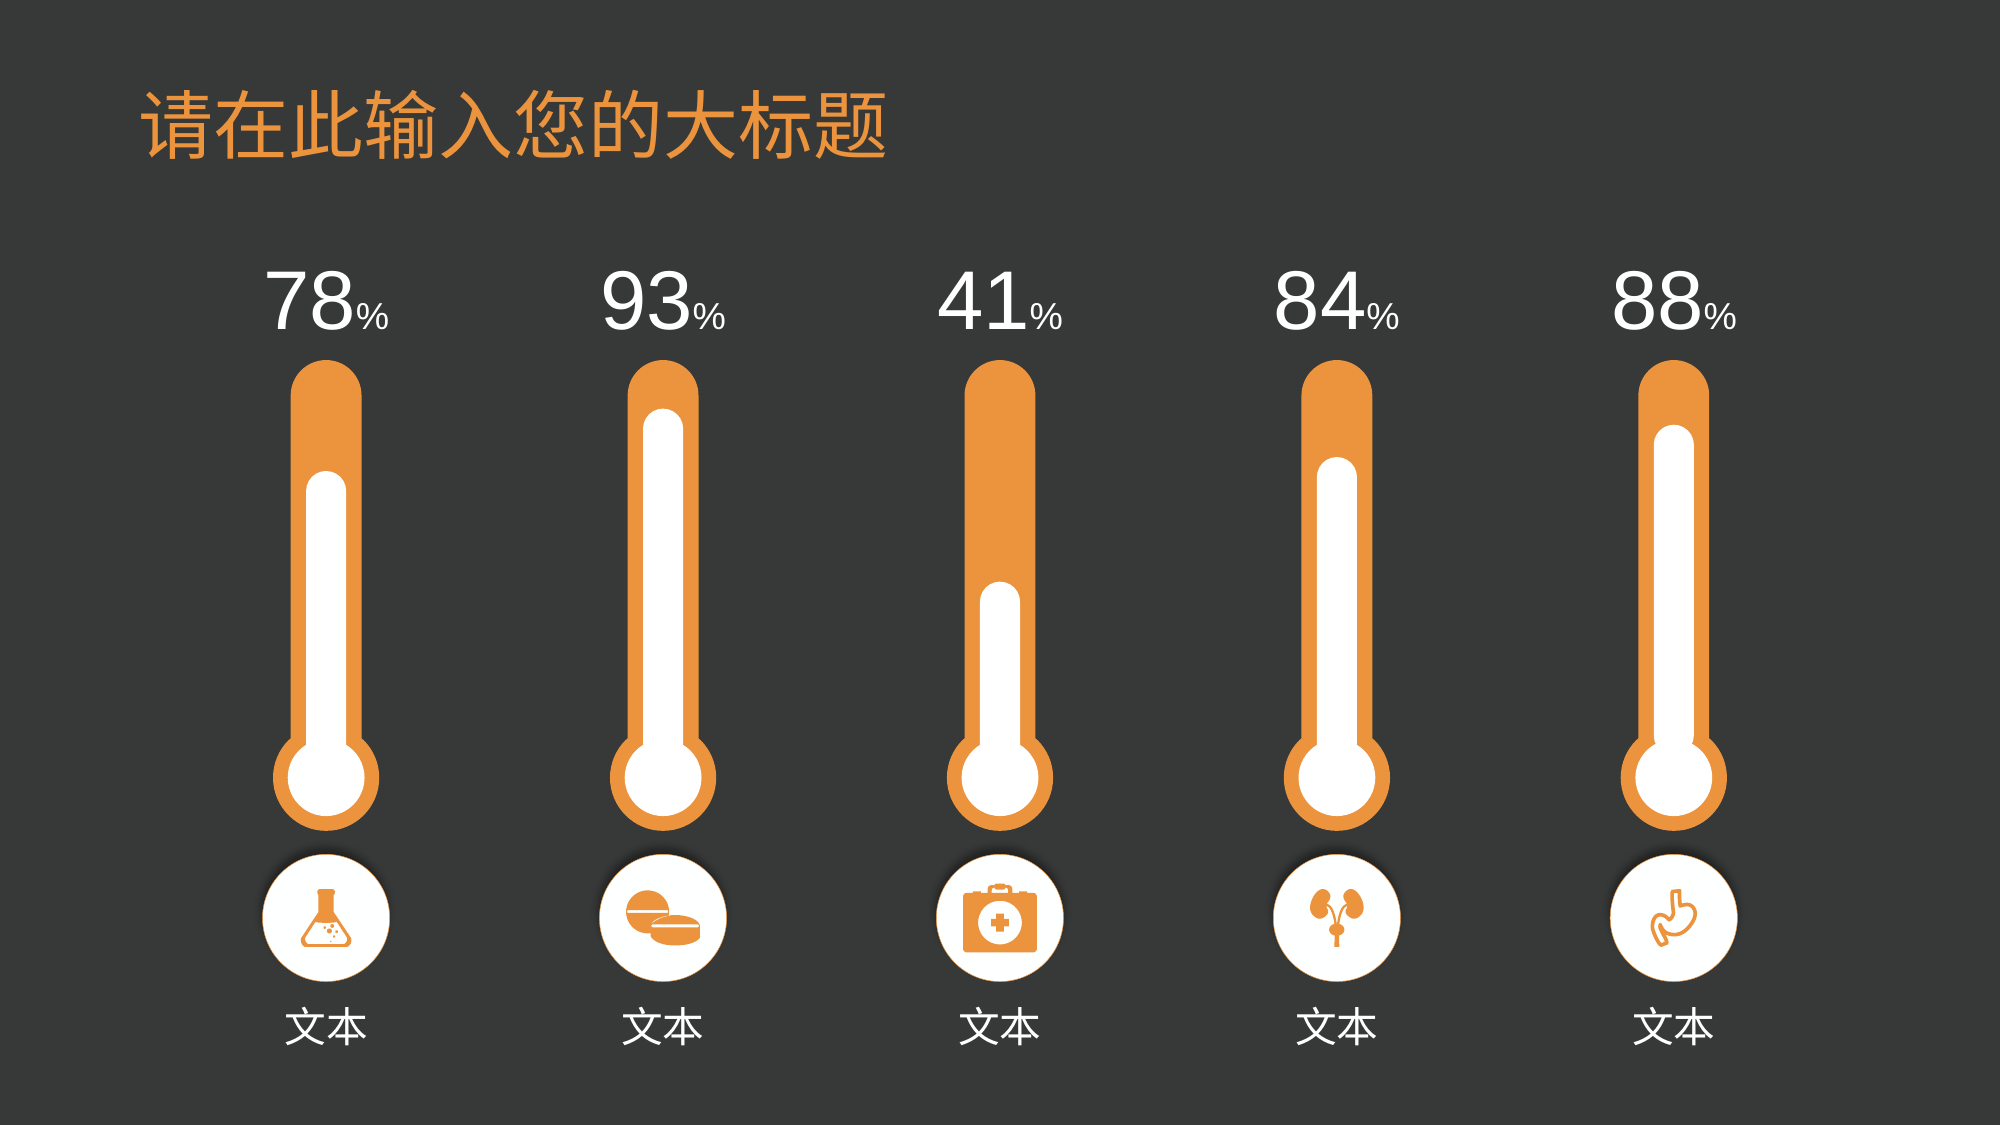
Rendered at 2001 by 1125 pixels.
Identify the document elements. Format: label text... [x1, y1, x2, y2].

text_box 84% [1210, 238, 1464, 354]
text_box [626, 890, 701, 946]
text_box 文本 [873, 993, 1127, 1058]
text_box 文本 [199, 993, 453, 1058]
text_box [1282, 359, 1392, 832]
text_box 41% [873, 238, 1127, 354]
text_box [1619, 359, 1728, 832]
text_box [261, 853, 391, 983]
text_box [1272, 853, 1402, 983]
title 请在此输入您的大标题 [123, 59, 1876, 200]
text_box [598, 853, 728, 983]
text_box [300, 889, 352, 947]
text_box [1652, 423, 1695, 757]
text_box [1609, 853, 1739, 983]
text_box [978, 580, 1022, 773]
text_box 78% [199, 238, 453, 354]
text_box [608, 359, 718, 832]
text_box [1634, 743, 1714, 818]
text_box [1310, 889, 1364, 947]
text_box 88% [1546, 238, 1801, 354]
text_box [963, 883, 1037, 953]
text_box [286, 744, 366, 818]
text_box [1650, 889, 1698, 947]
text_box [960, 744, 1040, 818]
text_box [935, 853, 1065, 983]
text_box [305, 469, 348, 772]
text_box 文本 [1210, 993, 1464, 1058]
text_box 文本 [1546, 993, 1801, 1058]
text_box [271, 359, 381, 832]
text_box [1297, 744, 1377, 818]
text_box [642, 407, 685, 765]
text_box [623, 744, 703, 818]
text_box [945, 359, 1055, 832]
text_box 文本 [536, 993, 790, 1058]
text_box [1315, 455, 1359, 778]
text_box 93% [536, 238, 790, 354]
